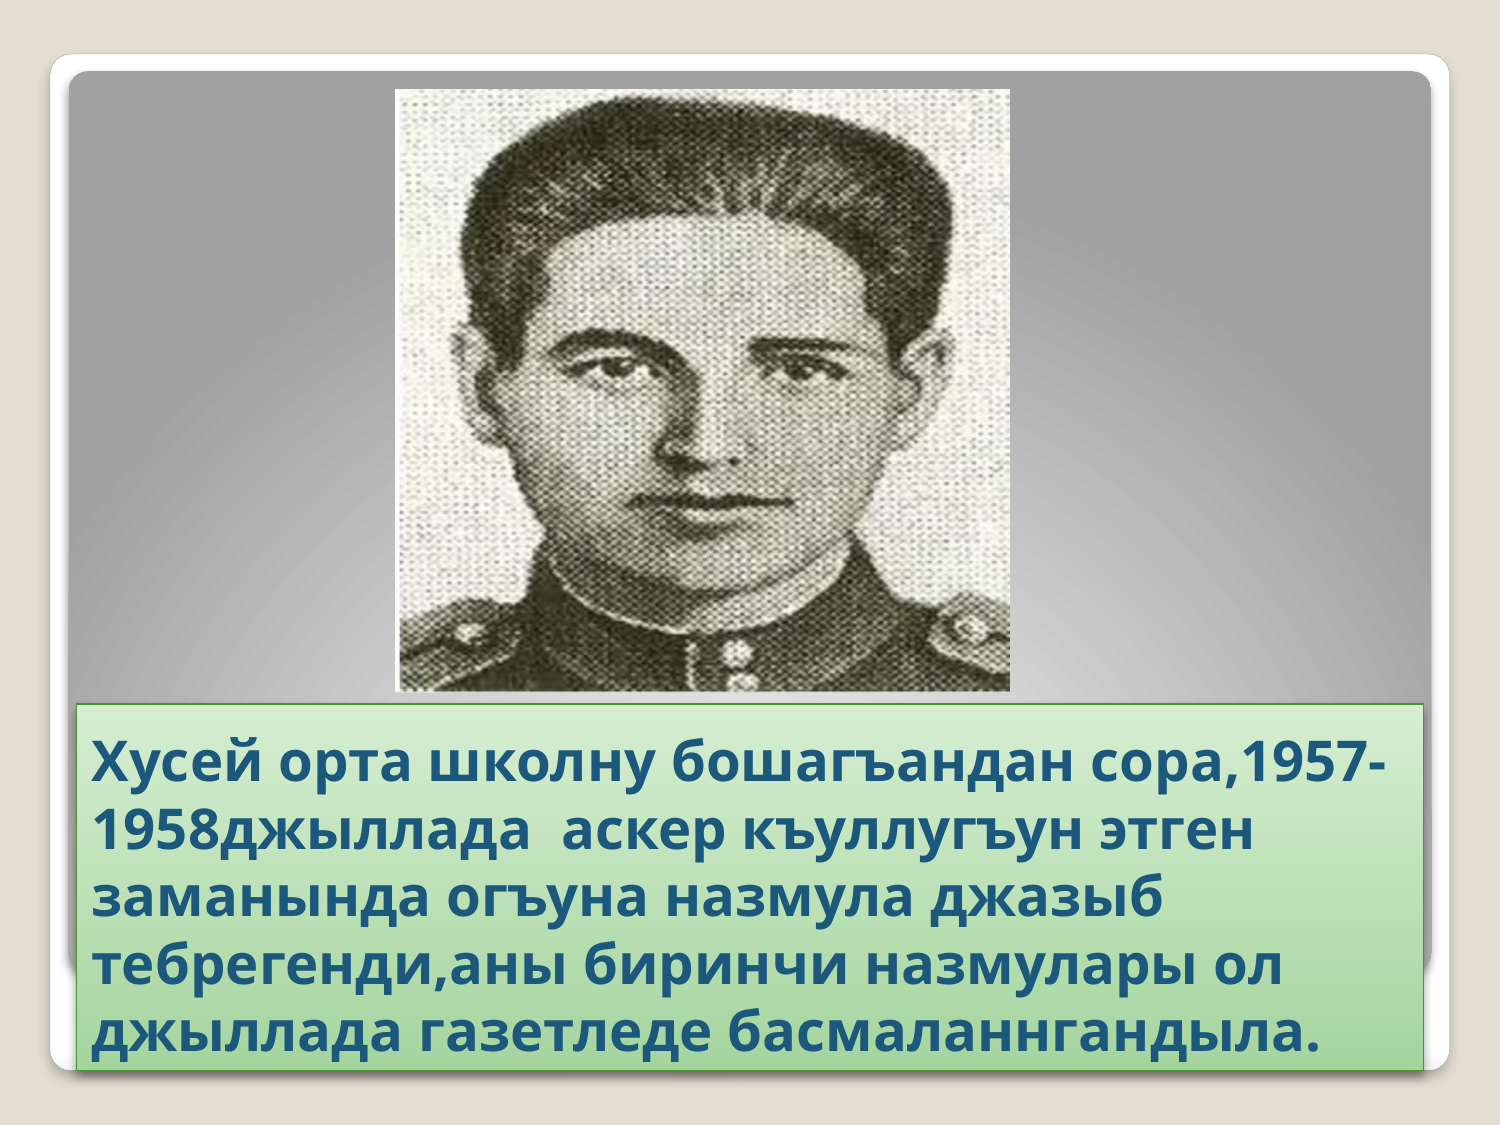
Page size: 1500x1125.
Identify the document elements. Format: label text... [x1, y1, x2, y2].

title Хусей орта школну бошагъандан сора,1957-1958джыллада аскер къуллугъун этген заманында огъуна назмула джазыб тебрегенди,аны биринчи назмулары ол джыллада газетледе басмаланнгандыла. [76, 703, 1424, 1071]
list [395, 89, 1011, 693]
